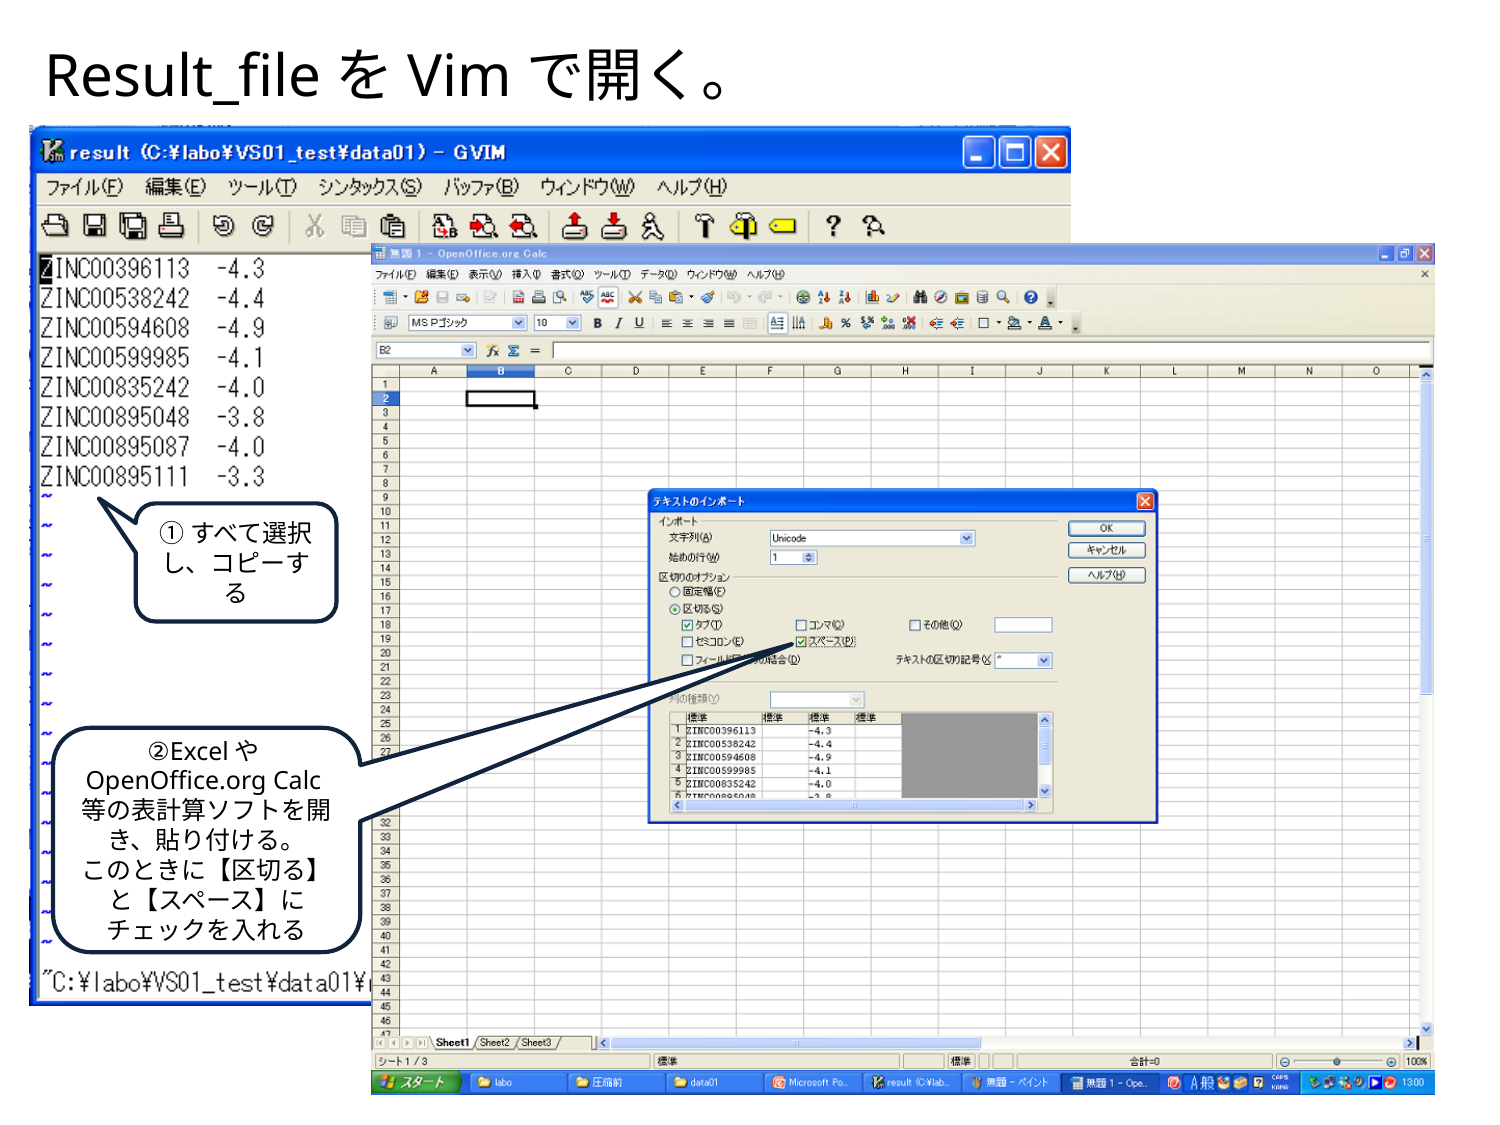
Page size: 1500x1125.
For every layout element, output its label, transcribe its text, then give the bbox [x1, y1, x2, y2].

text_box Result_fileをVimで開く。 [29, 30, 1187, 116]
picture [29, 125, 1435, 1095]
